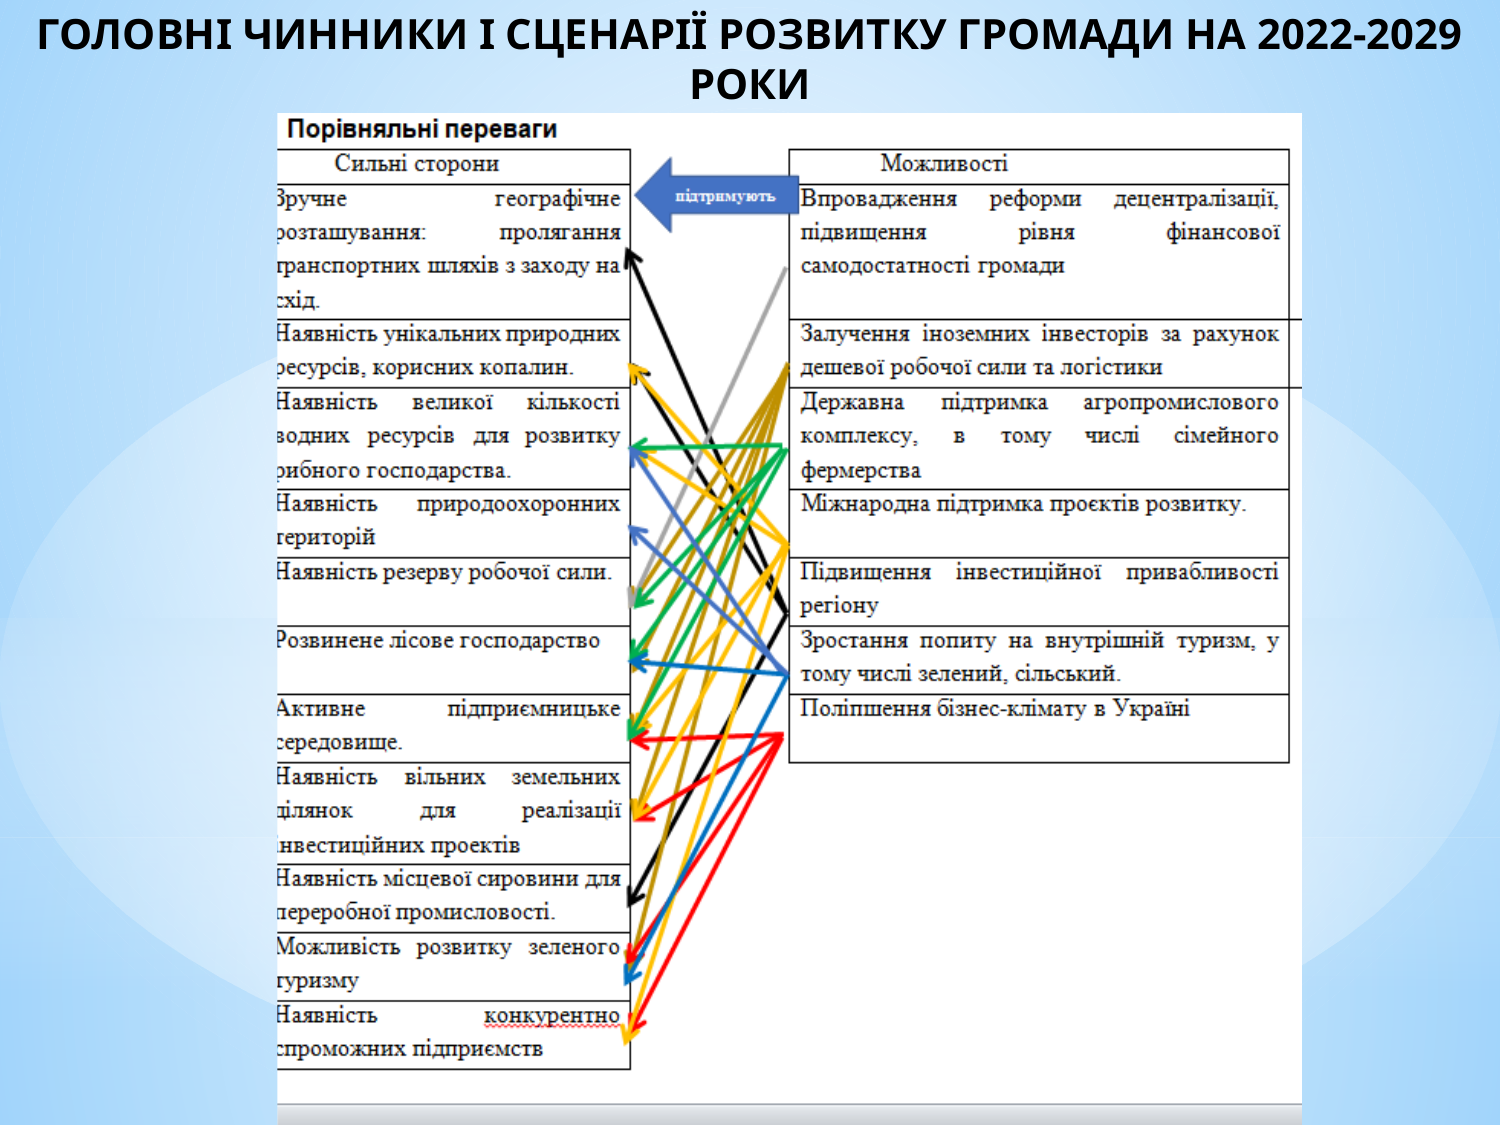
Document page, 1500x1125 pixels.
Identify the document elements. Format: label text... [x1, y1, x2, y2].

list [277, 113, 1303, 1125]
title ГОЛОВНІ ЧИННИКИ І СЦЕНАРІЇ РОЗВИТКУ ГРОМАДИ НА 2022-2029 РОКИ SWOT-матриця [0, 0, 1500, 188]
